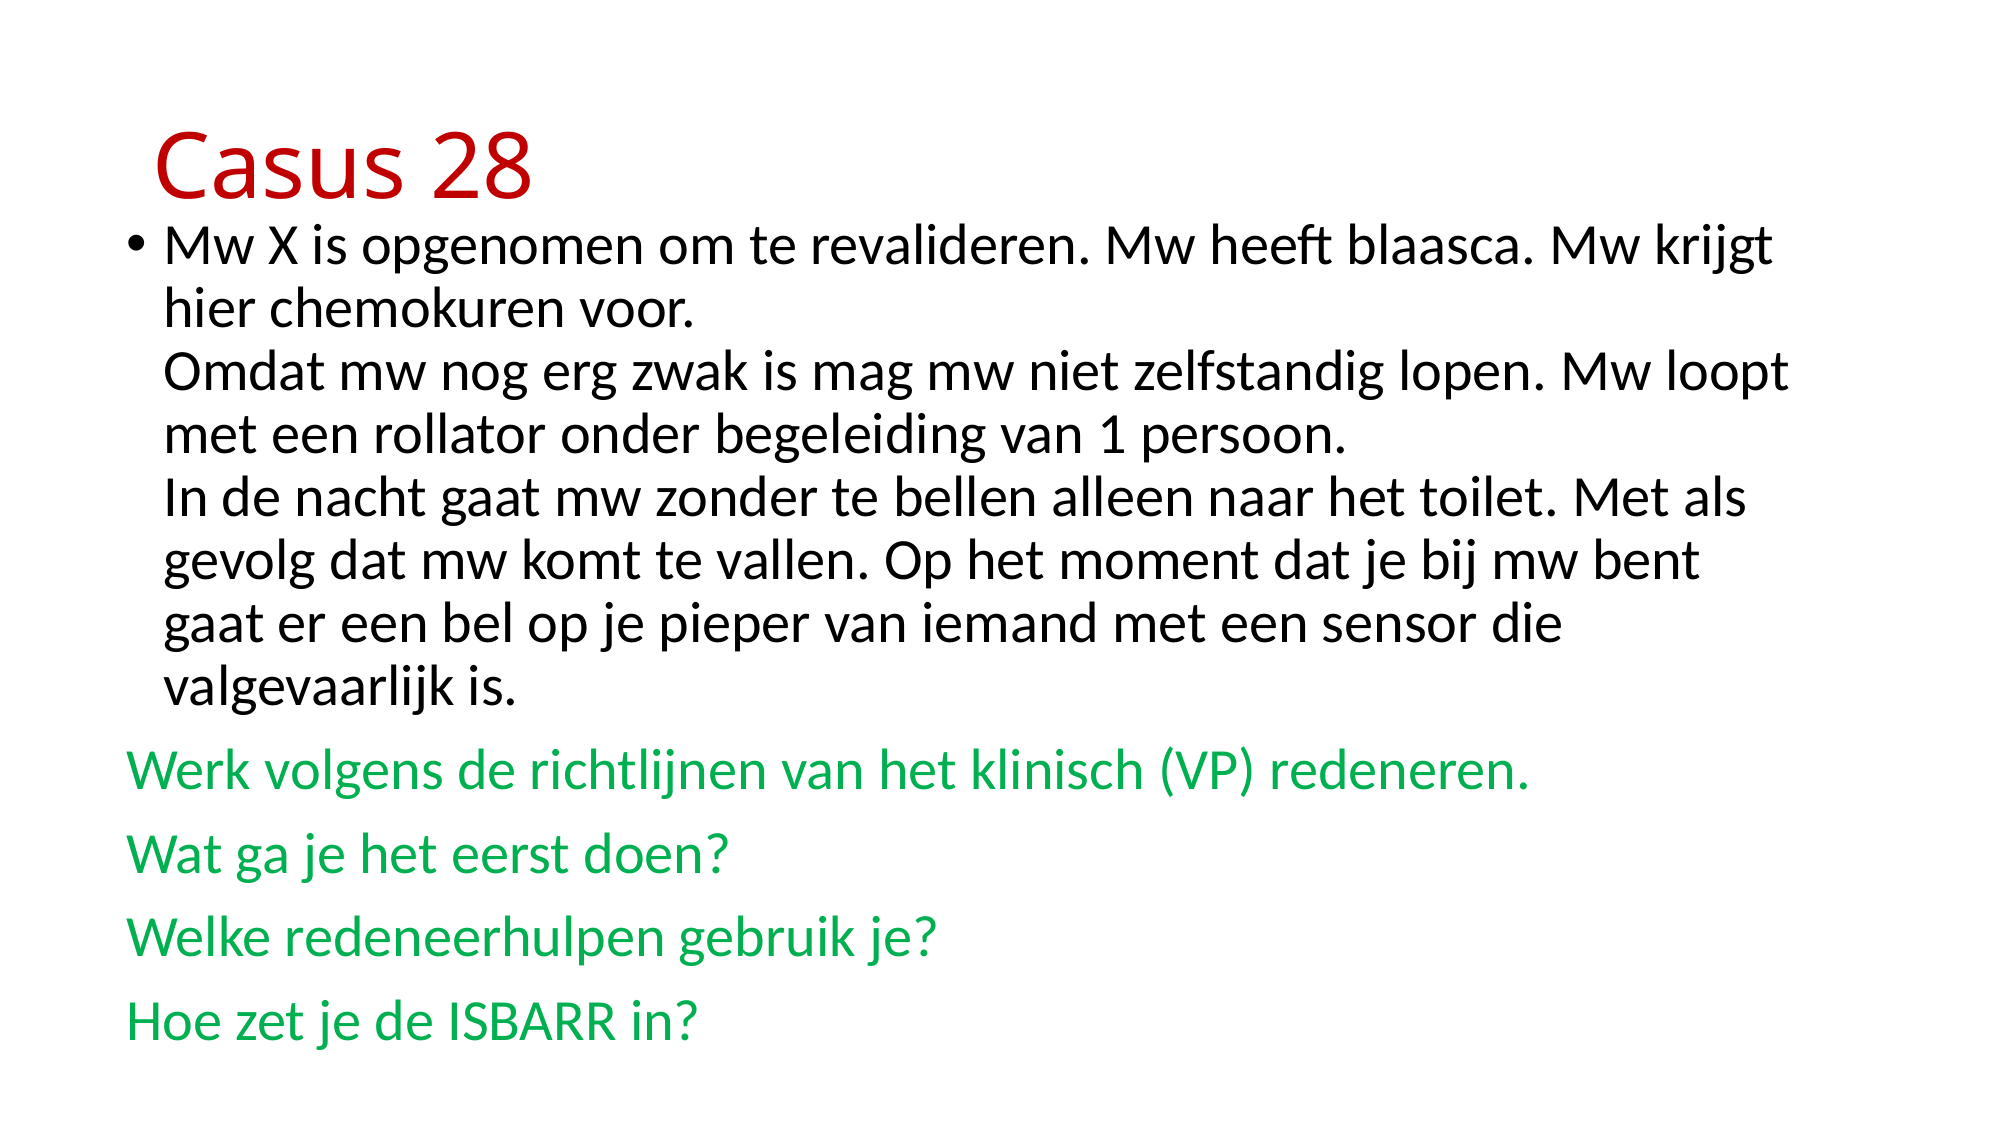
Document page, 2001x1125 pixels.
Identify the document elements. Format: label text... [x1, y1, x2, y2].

list Mw X is opgenomen om te revalideren. Mw heeft blaasca. Mw krijgt hier chemokuren voor. Omdat mw nog erg zwak is mag mw niet zelfstandig lopen. Mw loopt met een rollator onder begeleiding van 1 persoon. In de nacht gaat mw zonder te bellen alleen naar het toilet. Met als gevolg dat mw komt te vallen. Op het moment dat je bij mw bent gaat er een bel op je pieper van iemand met een sensor die valgevaarlijk is. Werk volgens de richtlijnen van het klinisch (VP) redeneren. Wat ga je het eerst doen? Welke redeneerhulpen gebruik je? Hoe zet je de ISBARR in? [111, 207, 1816, 992]
title Casus 28 [137, 59, 1863, 278]
